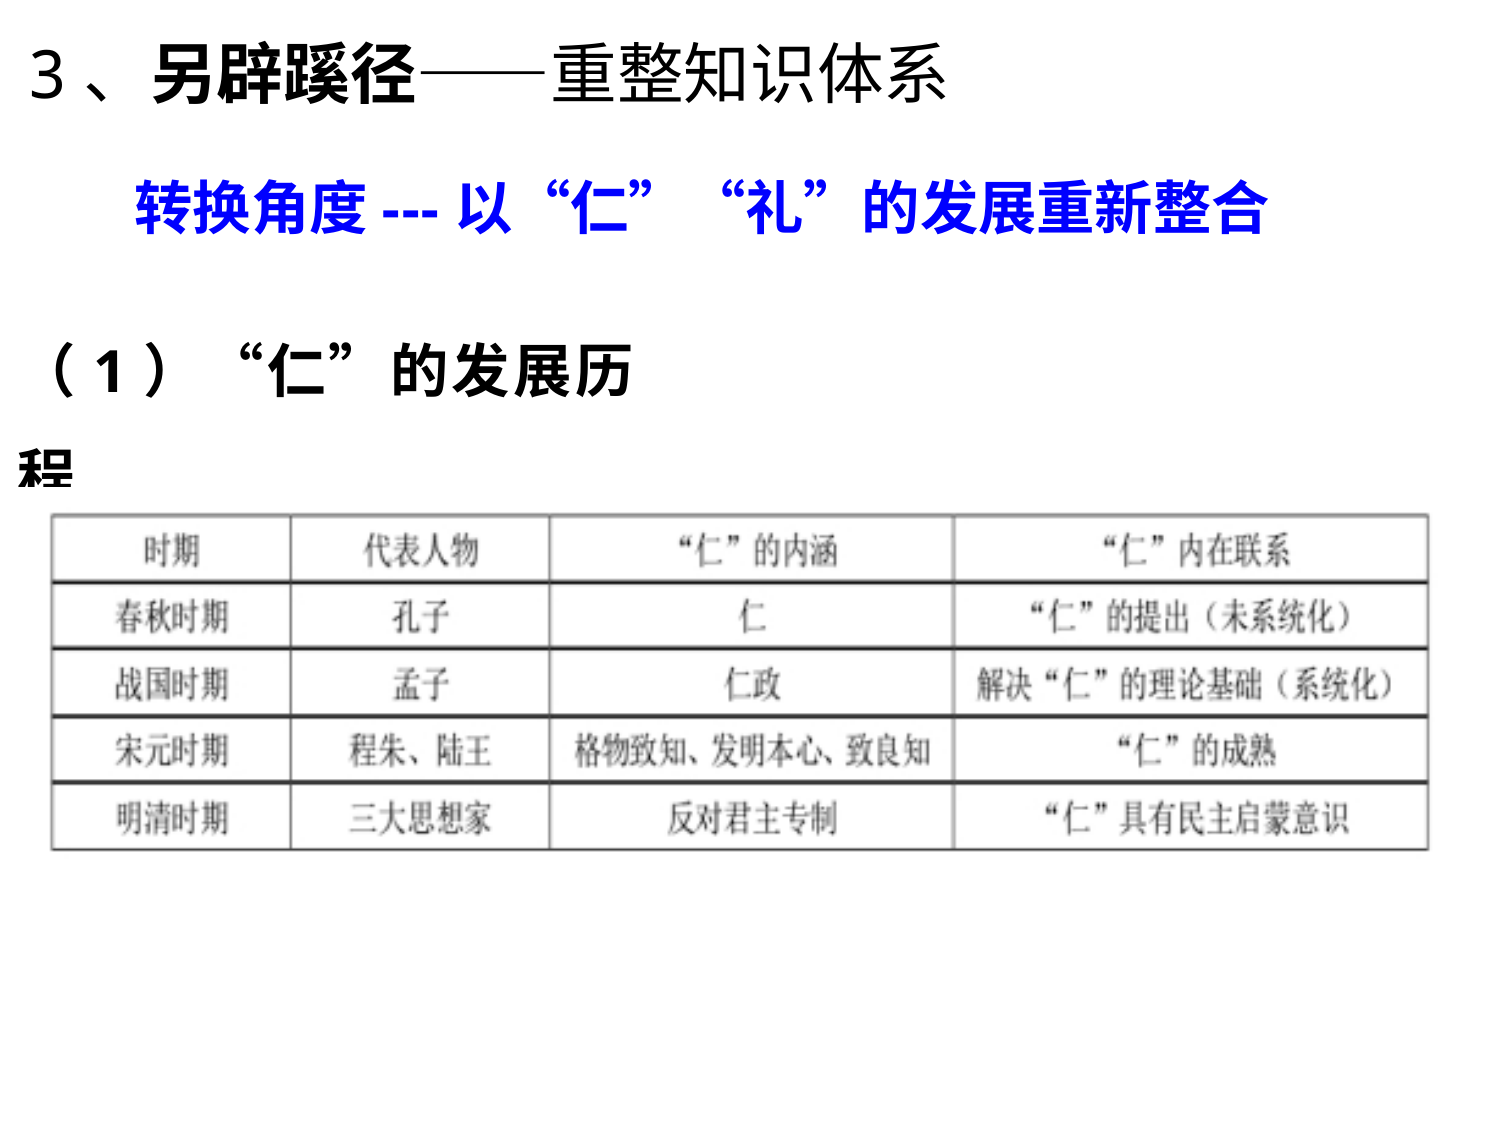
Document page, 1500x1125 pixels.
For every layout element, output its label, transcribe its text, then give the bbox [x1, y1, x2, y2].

text_box （1）“仁”的发展历程 [2, 291, 649, 412]
text_box 3、另辟蹊径——重整知识体系 [12, 24, 1049, 120]
text_box 转换角度---以“仁”“礼”的发展重新整合 [120, 164, 1285, 249]
picture [12, 487, 1453, 876]
